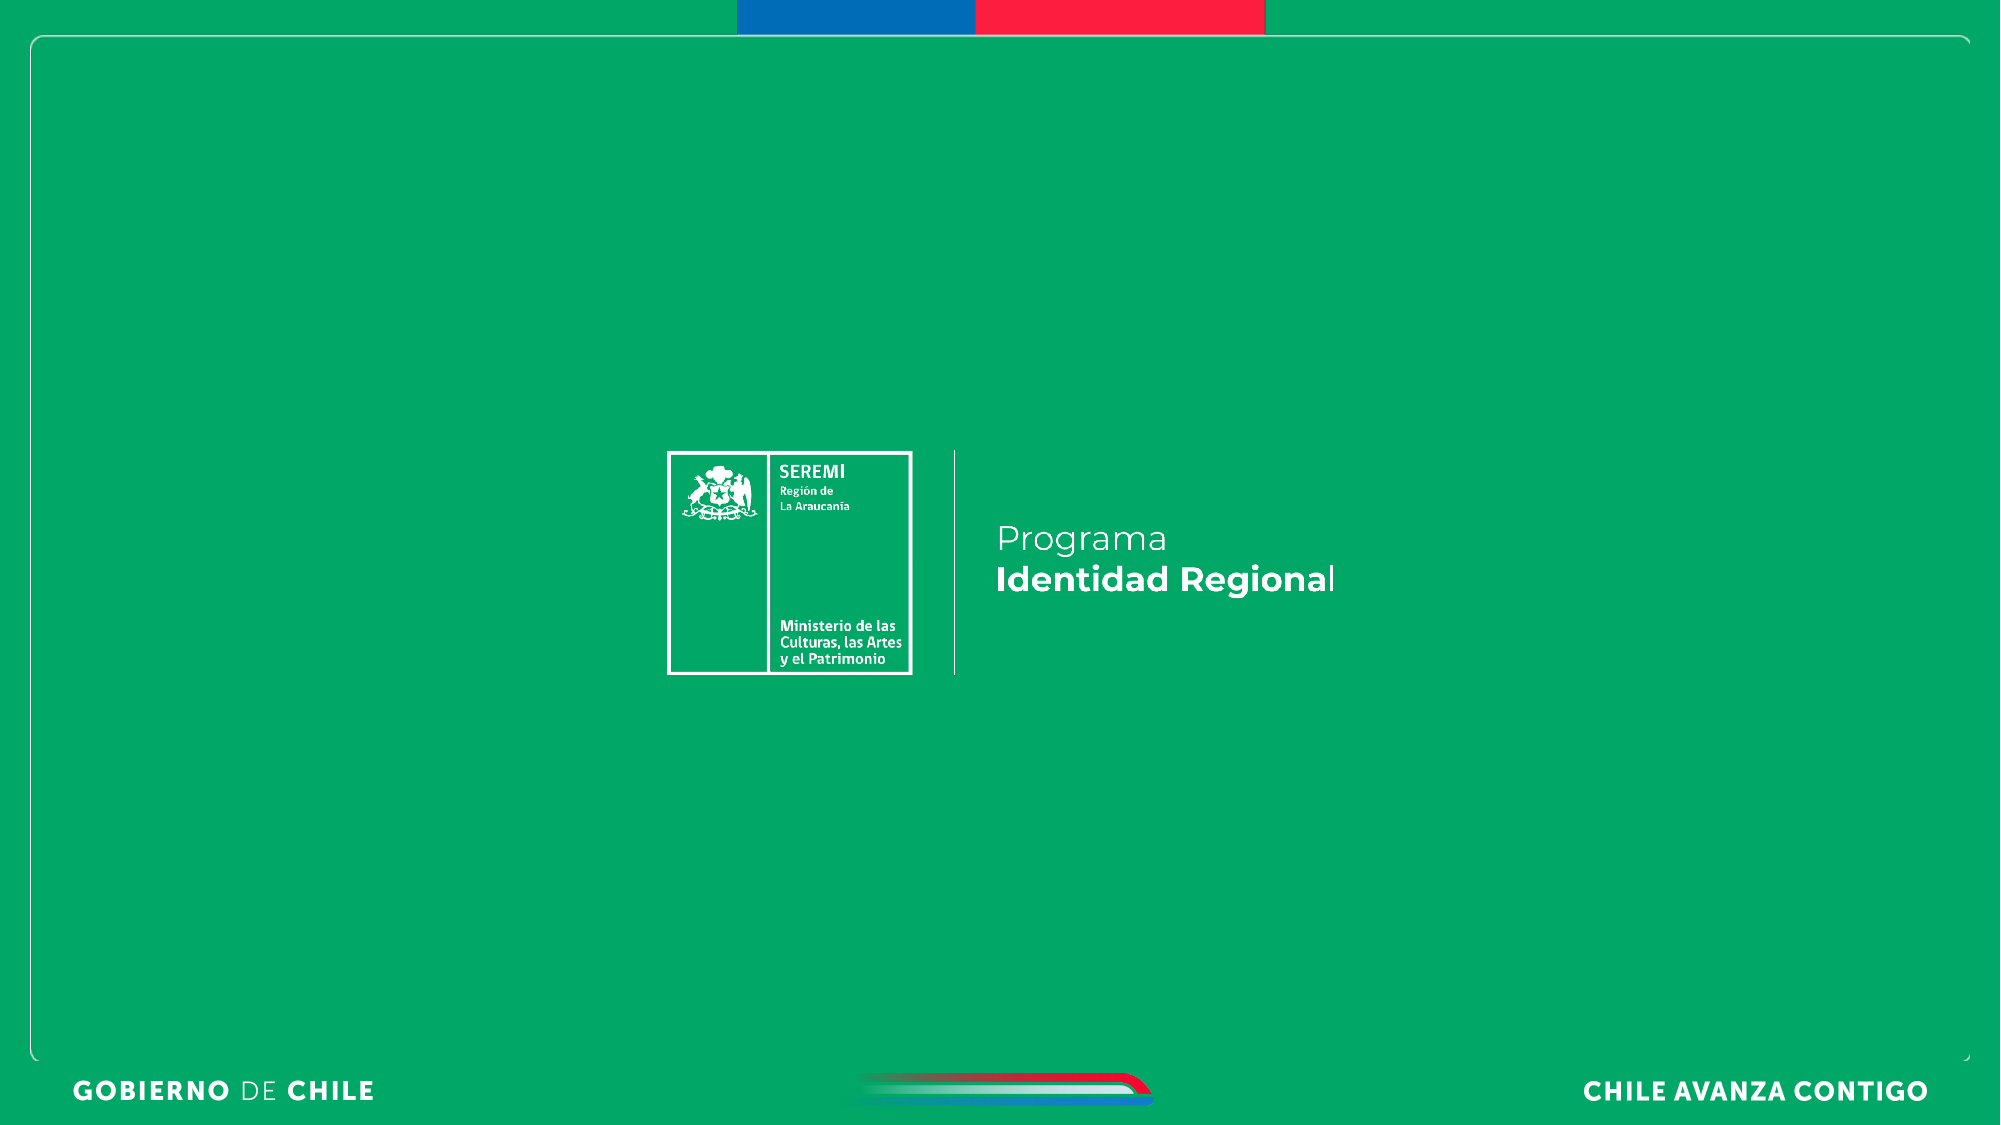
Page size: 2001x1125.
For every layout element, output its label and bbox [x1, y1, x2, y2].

picture [69, 1073, 1931, 1112]
